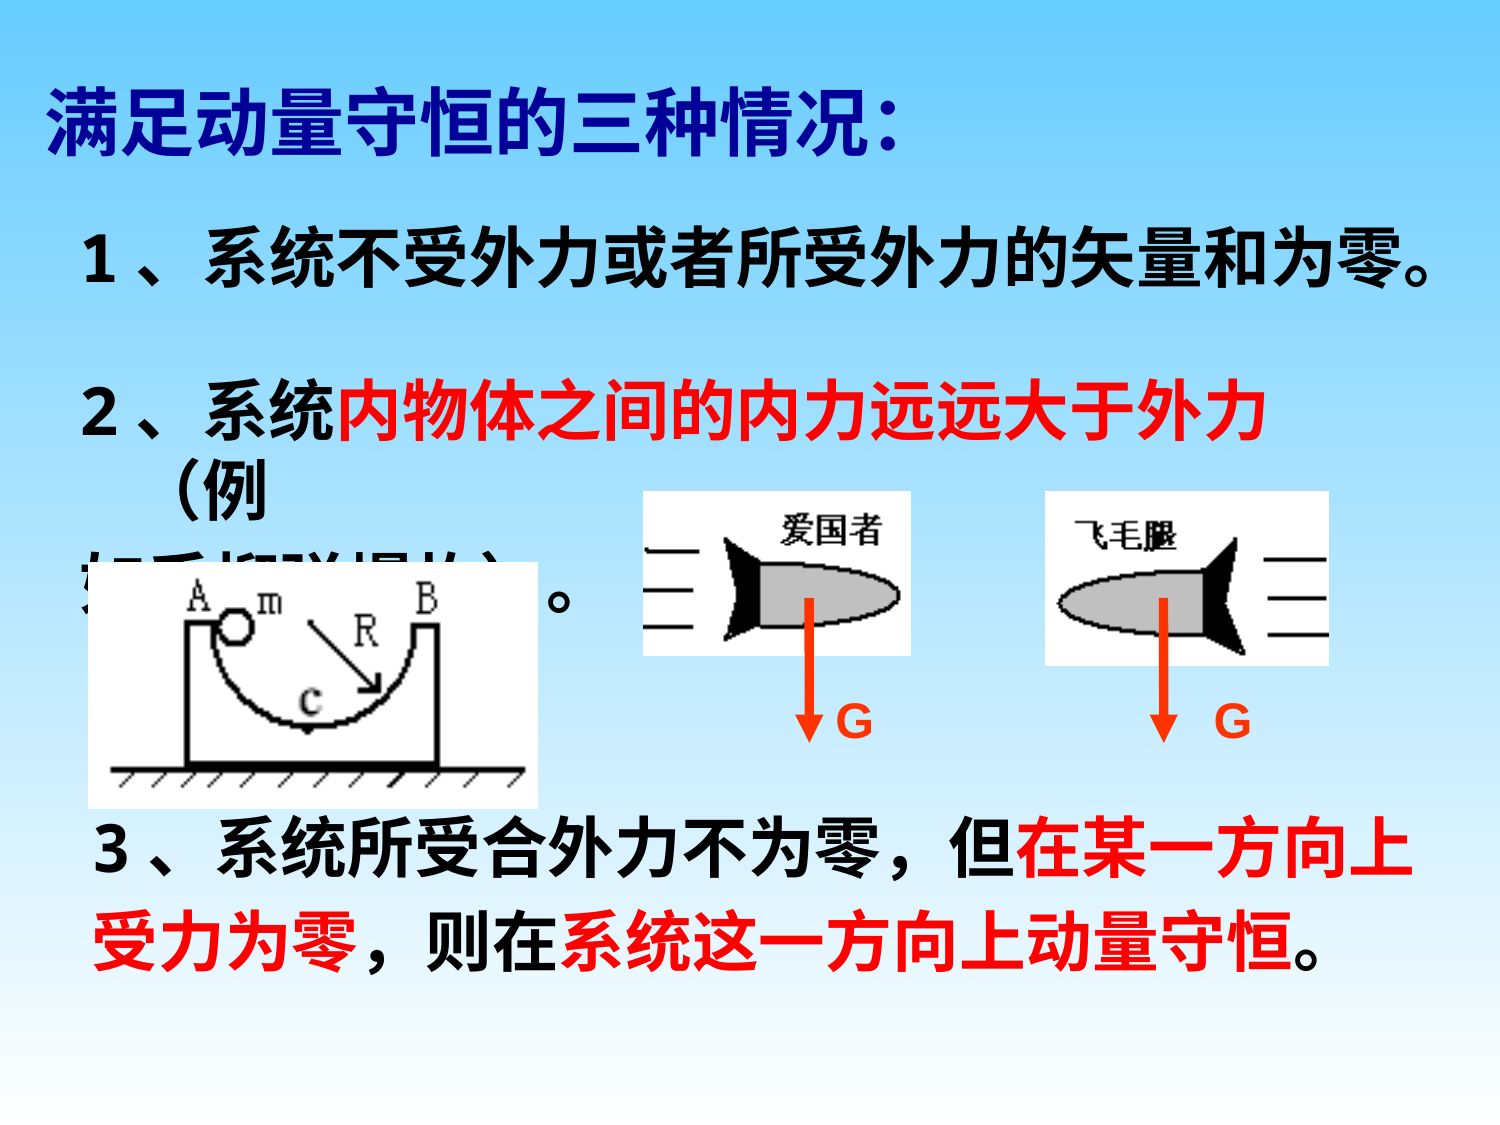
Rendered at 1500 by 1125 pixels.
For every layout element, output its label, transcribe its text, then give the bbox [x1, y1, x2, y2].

picture [88, 562, 538, 810]
text_box 2、系统内物体之间的内力远远大于外力（例 如手榴弹爆炸）。 [64, 361, 1416, 525]
list 1、系统不受外力或者所受外力的矢量和为零。 [64, 207, 1427, 332]
picture [1045, 491, 1329, 666]
picture [643, 491, 912, 656]
title 满足动量守恒的三种情况： [29, 42, 1214, 199]
text_box [803, 663, 816, 743]
text_box G [1198, 680, 1294, 756]
text_box [1157, 674, 1171, 743]
text_box 3、系统所受合外力不为零，但在某一方向上 受力为零，则在系统这一方向上动量守恒。 [76, 798, 1443, 1043]
text_box G [820, 680, 915, 756]
